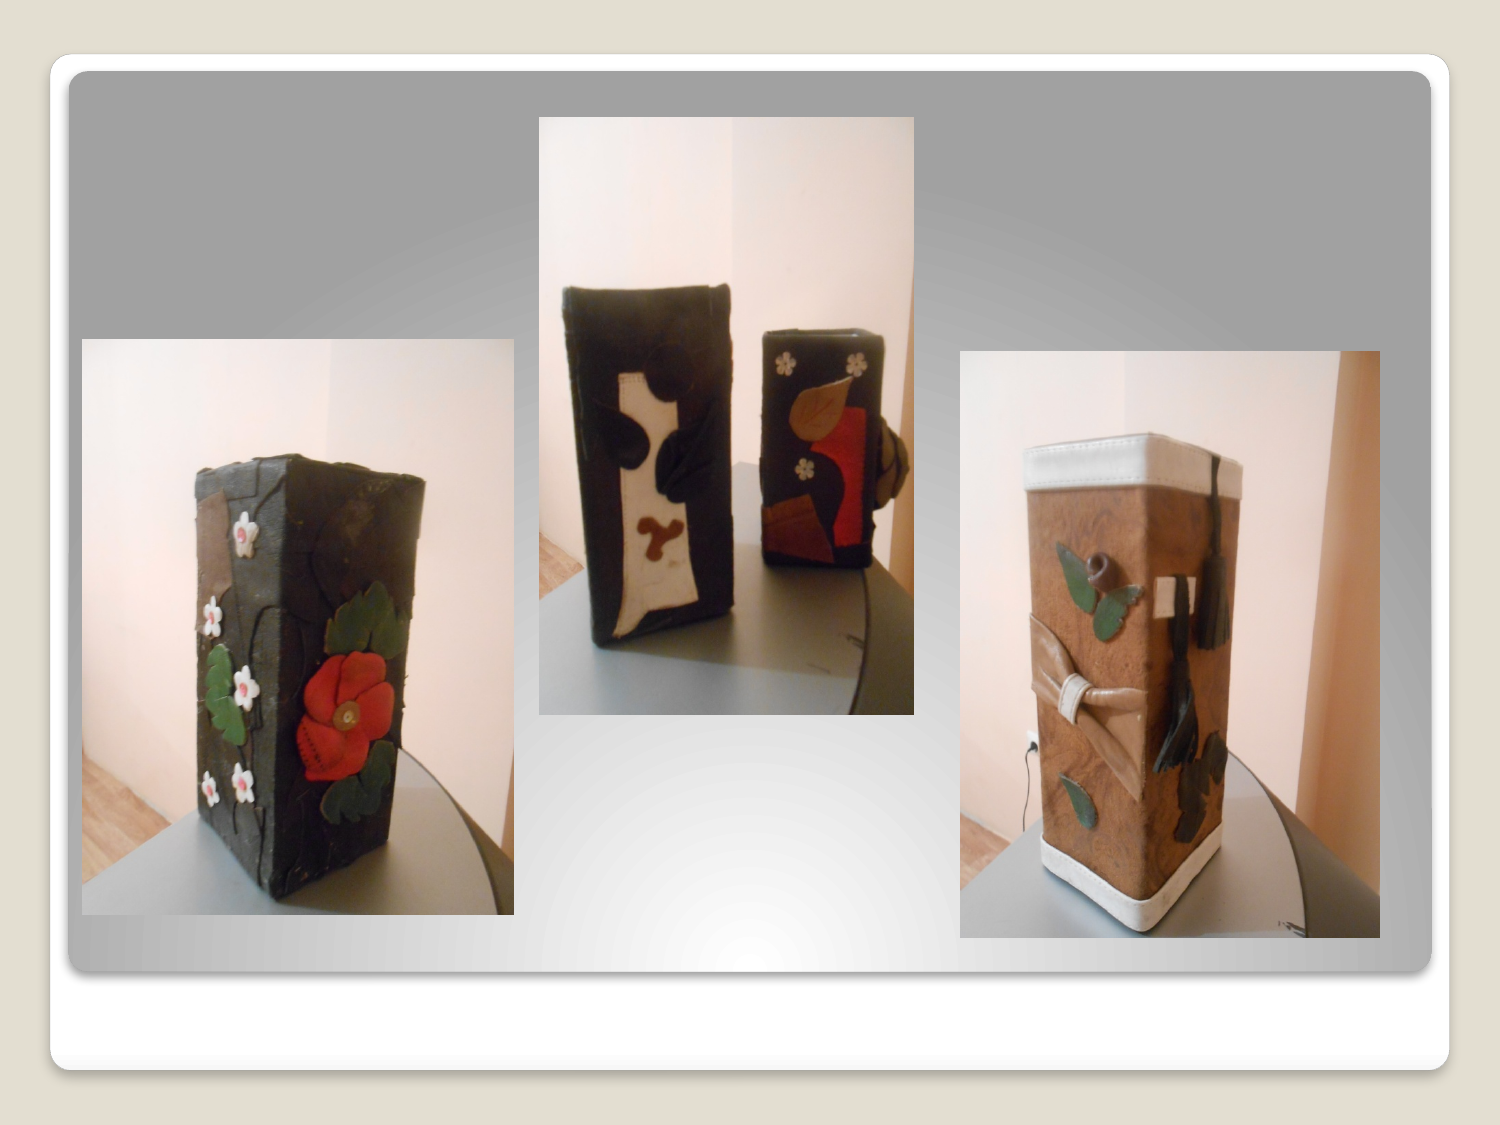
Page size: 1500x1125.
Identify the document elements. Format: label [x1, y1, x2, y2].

picture [960, 351, 1380, 938]
picture [538, 116, 915, 715]
list [81, 339, 514, 915]
